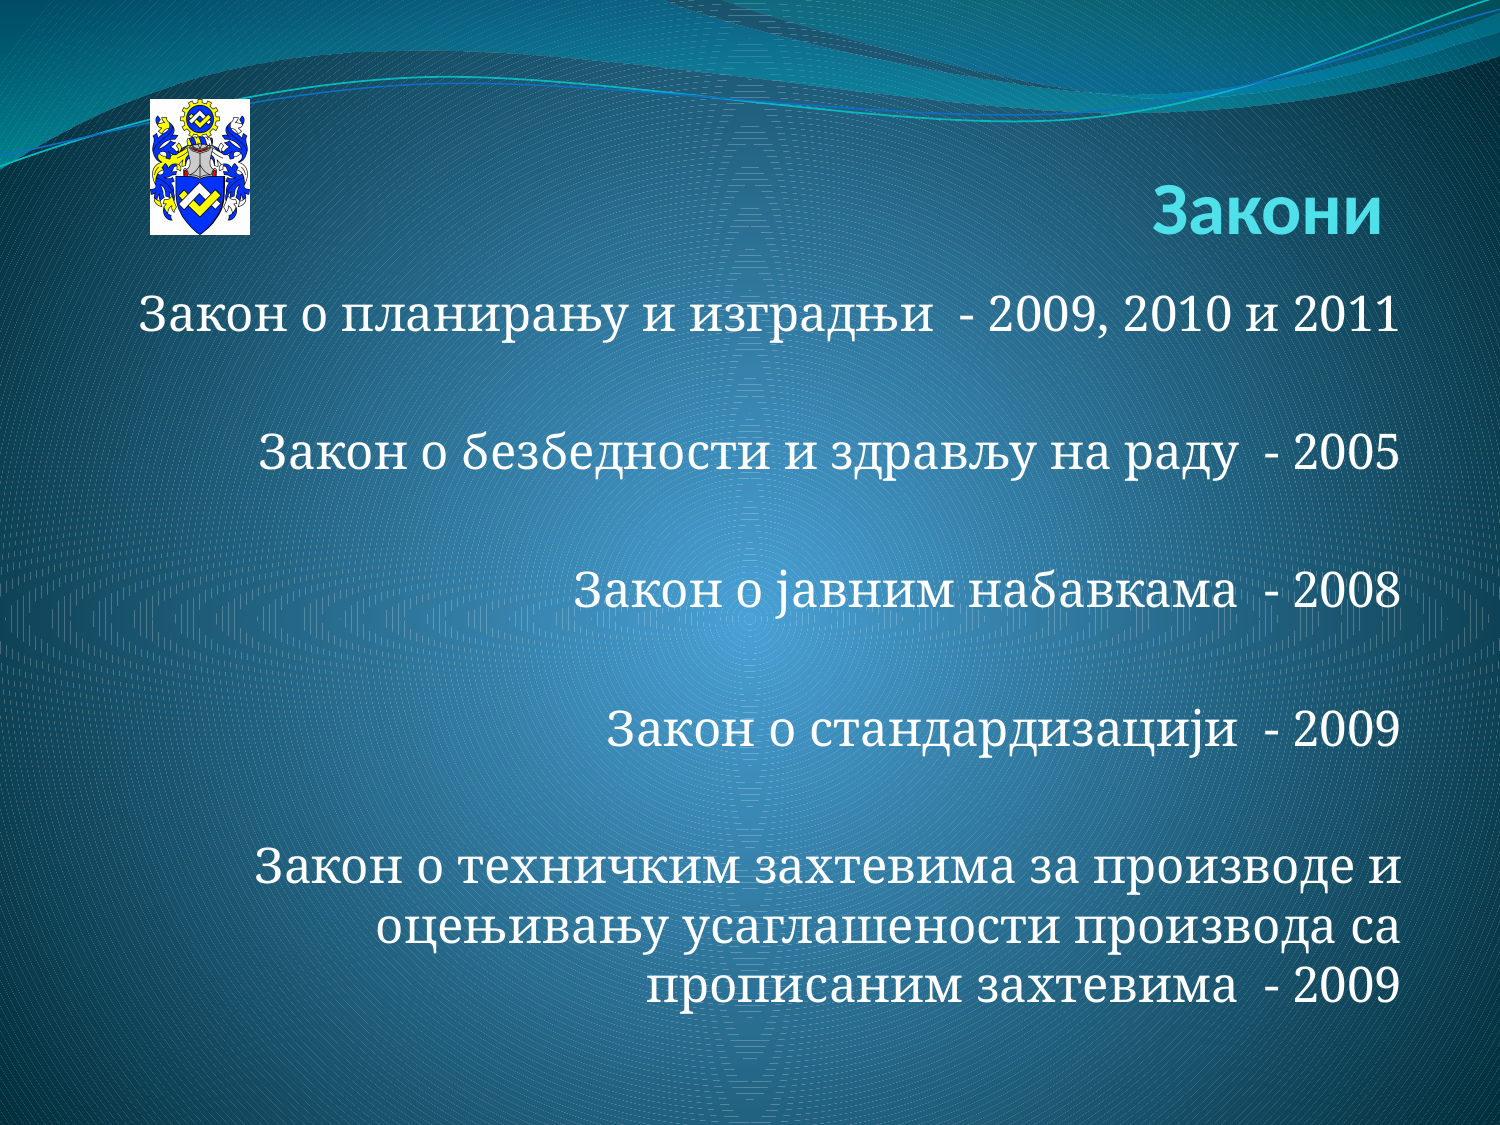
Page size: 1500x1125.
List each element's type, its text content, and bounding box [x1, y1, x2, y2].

subtitle Закон о планирању и изградњи - 2009, 2010 и 2011 Закон о безбедности и здрављу на раду - 2005 Закон о јавним набавкама - 2008 Закон о стандардизацији - 2009 Закон о техничким захтевима за производе и оцењивању усаглашености производа са прописаним захтевима - 2009 [125, 275, 1413, 1063]
picture [149, 99, 251, 235]
title Закони [112, 75, 1388, 250]
